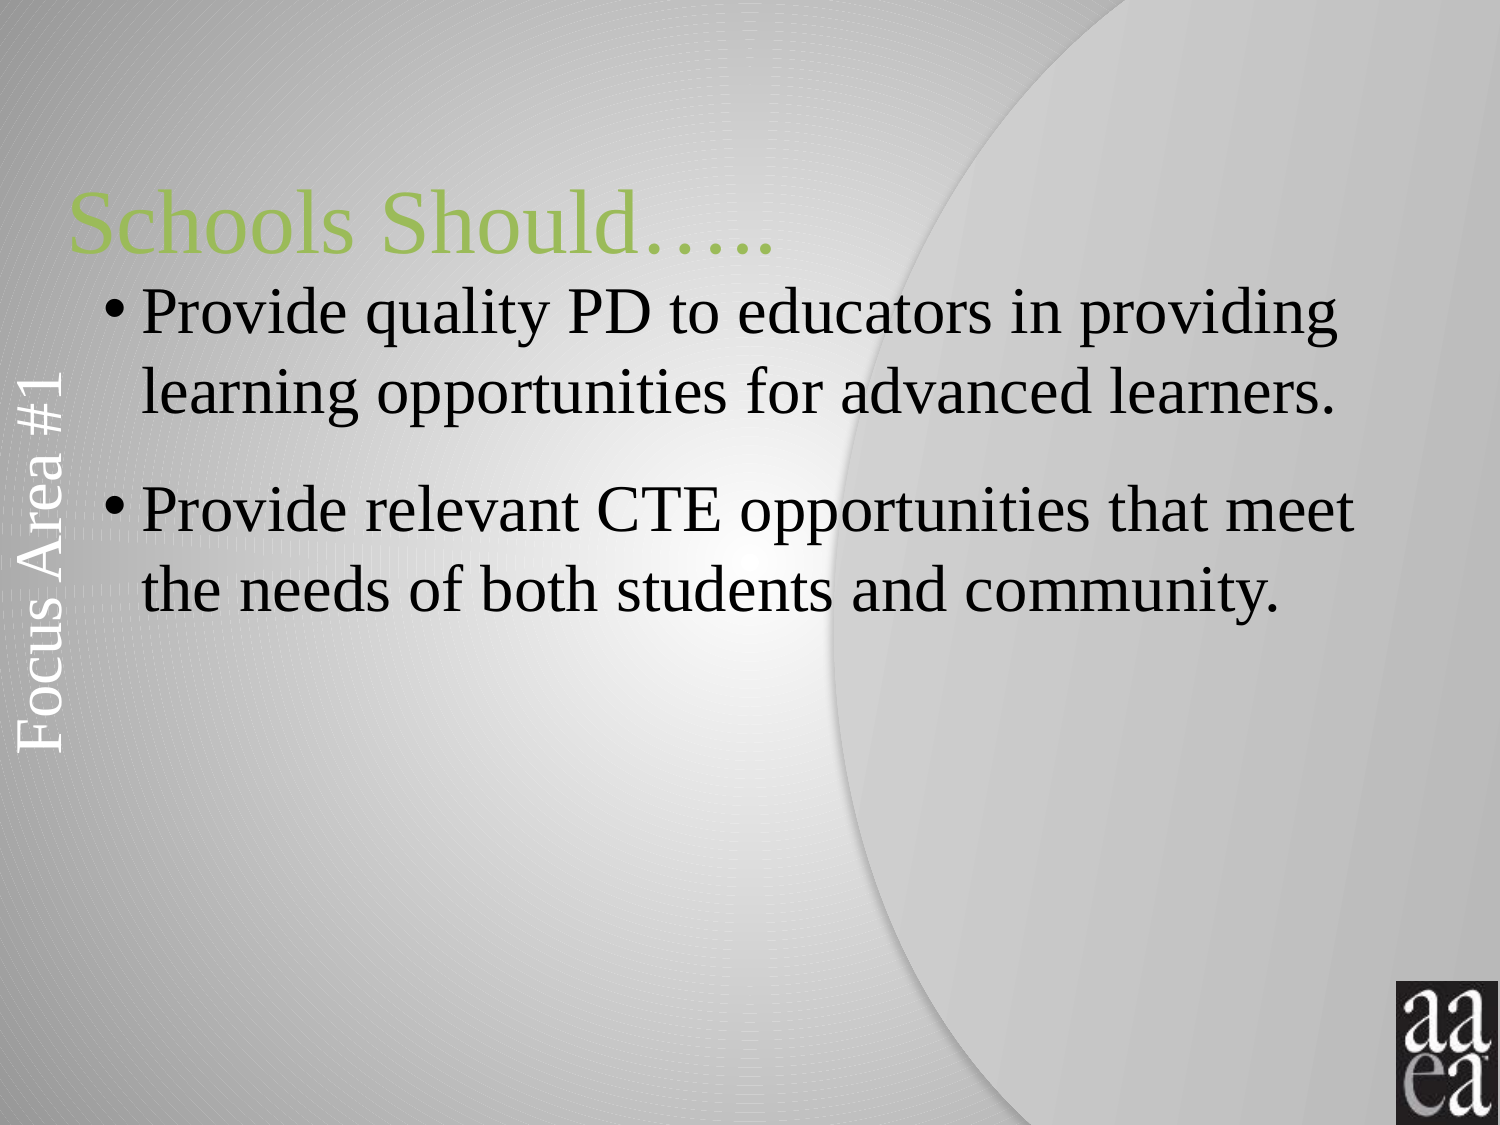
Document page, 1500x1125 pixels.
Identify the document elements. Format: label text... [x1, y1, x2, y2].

text_box Focus Area #1 [0, 140, 80, 985]
list Provide quality PD to educators in providing learning opportunities for advanced learners. Provide relevant CTE opportunities that meet the needs of both students and community. [51, 252, 1449, 1000]
title Schools Should….. [80, 146, 1449, 241]
picture [1396, 981, 1498, 1125]
